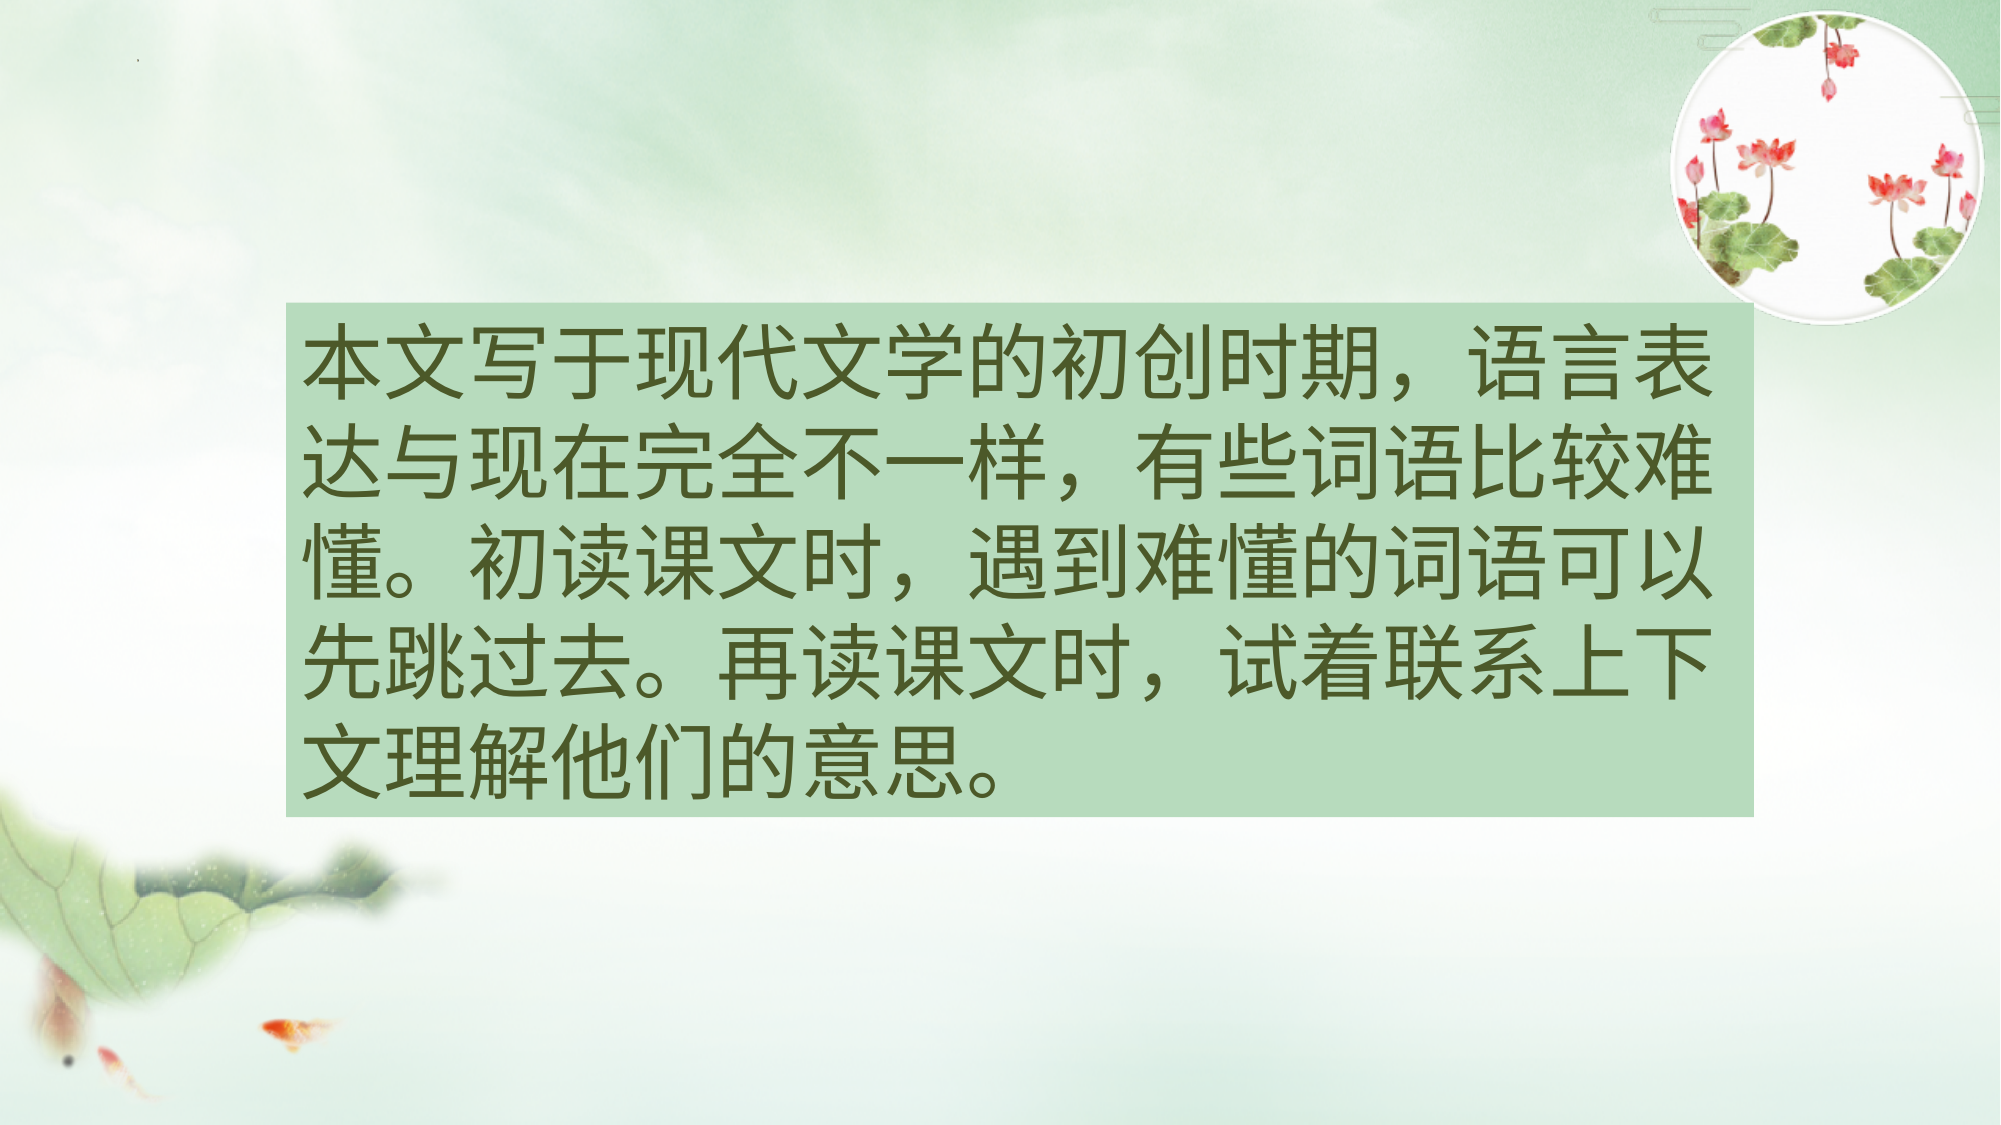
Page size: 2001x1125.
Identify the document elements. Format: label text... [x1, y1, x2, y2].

picture [0, 0, 2001, 1125]
text_box 本文写于现代文学的初创时期，语言表达与现在完全不一样，有些词语比较难懂。初读课文时，遇到难懂的词语可以先跳过去。再读课文时，试着联系上下文理解他们的意思。 [286, 302, 1754, 818]
